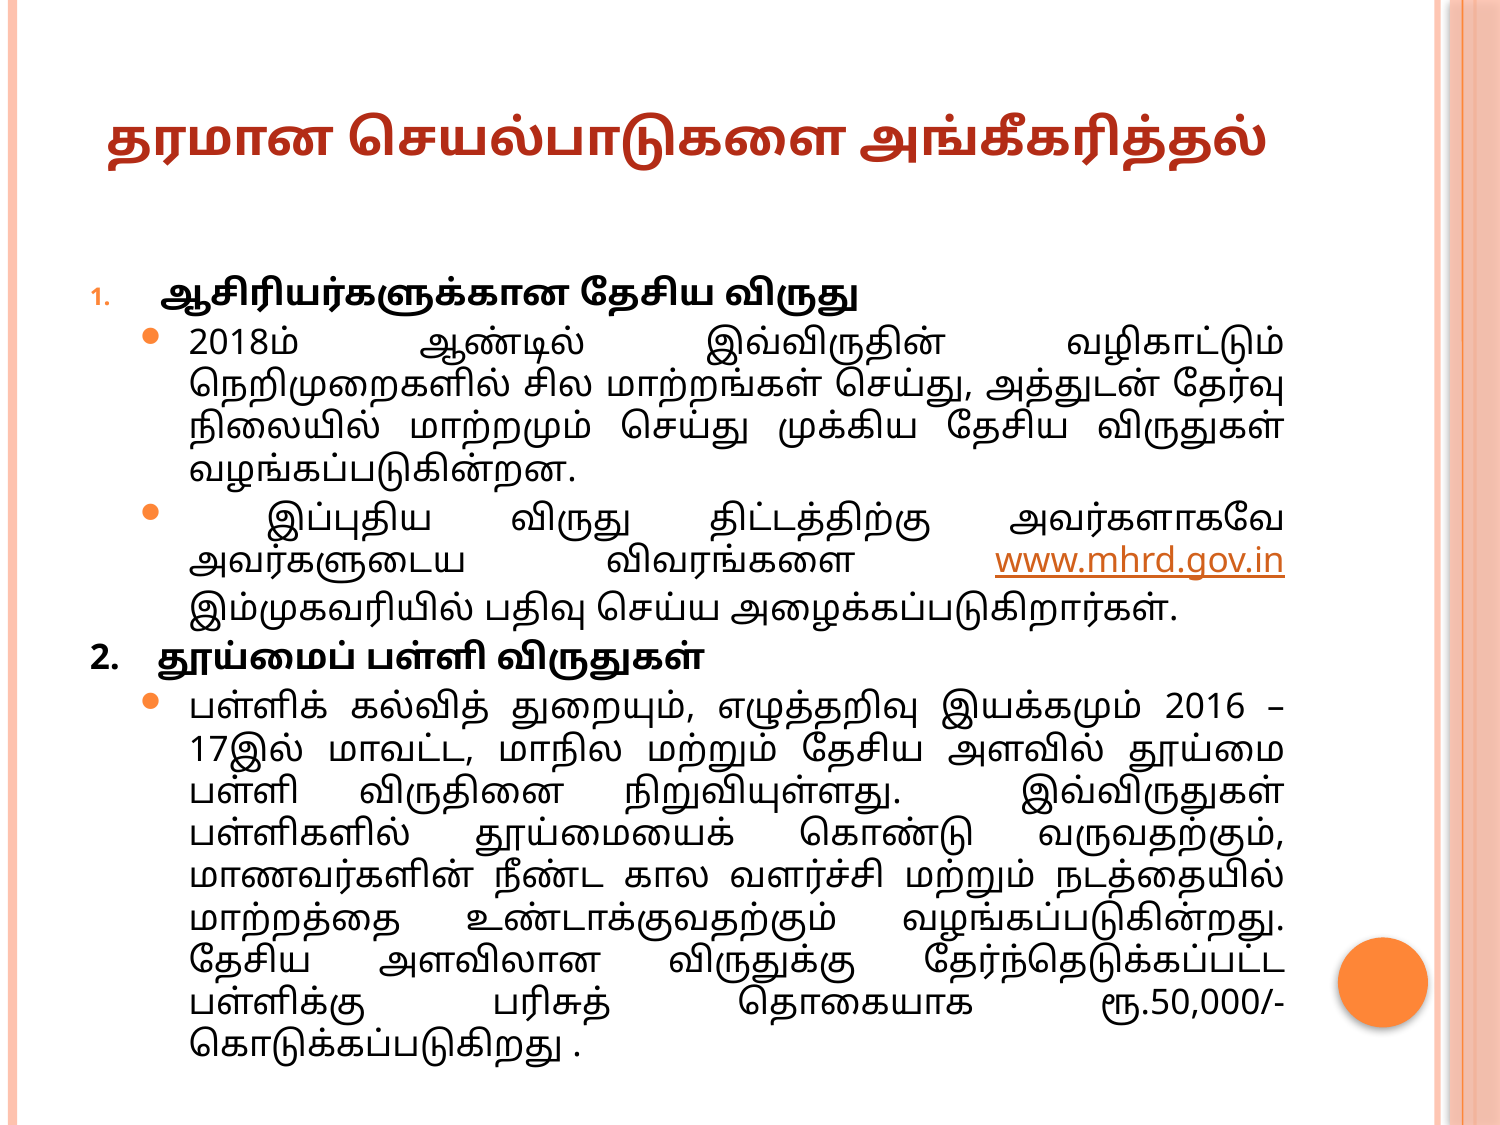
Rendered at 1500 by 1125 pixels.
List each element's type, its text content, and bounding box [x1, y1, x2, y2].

title தரமான செயல்பாடுகளை அங்கீகரித்தல் [75, 45, 1300, 233]
list ஆசிரியர்களுக்கான தேசிய விருது 2018ம் ஆண்டில் இவ்விருதின் வழிகாட்டும் நெறிமுறைகளில் சில மாற்றங்கள் செய்து, அத்துடன் தேர்வு நிலையில் மாற்றமும் செய்து முக்கிய தேசிய விருதுகள் வழங்கப்படுகின்றன. இப்புதிய விருது திட்டத்திற்கு அவர்களாகவே அவர்களுடைய விவரங்களை www.mhrd.gov.in இம்முகவரியில் பதிவு செய்ய அழைக்கப்படுகிறார்கள். 2. தூய்மைப் பள்ளி விருதுகள் பள்ளிக் கல்வித் துறையும், எழுத்தறிவு இயக்கமும் 2016 – 17இல் மாவட்ட, மாநில மற்றும் தேசிய அளவில் தூய்மை பள்ளி விருதினை நிறுவியுள்ளது. இவ்விருதுகள் பள்ளிகளில் தூய்மையைக் கொண்டு வருவதற்கும், மாணவர்களின் நீண்ட கால வளர்ச்சி மற்றும் நடத்தையில் மாற்றத்தை உண்டாக்குவதற்கும் வழங்கப்படுகின்றது. தேசிய அளவிலான விருதுக்கு தேர்ந்தெடுக்கப்பட்ட பள்ளிக்கு பரிசுத் தொகையாக ரூ.50,000/- கொடுக்கப்படுகிறது . [75, 262, 1300, 1075]
